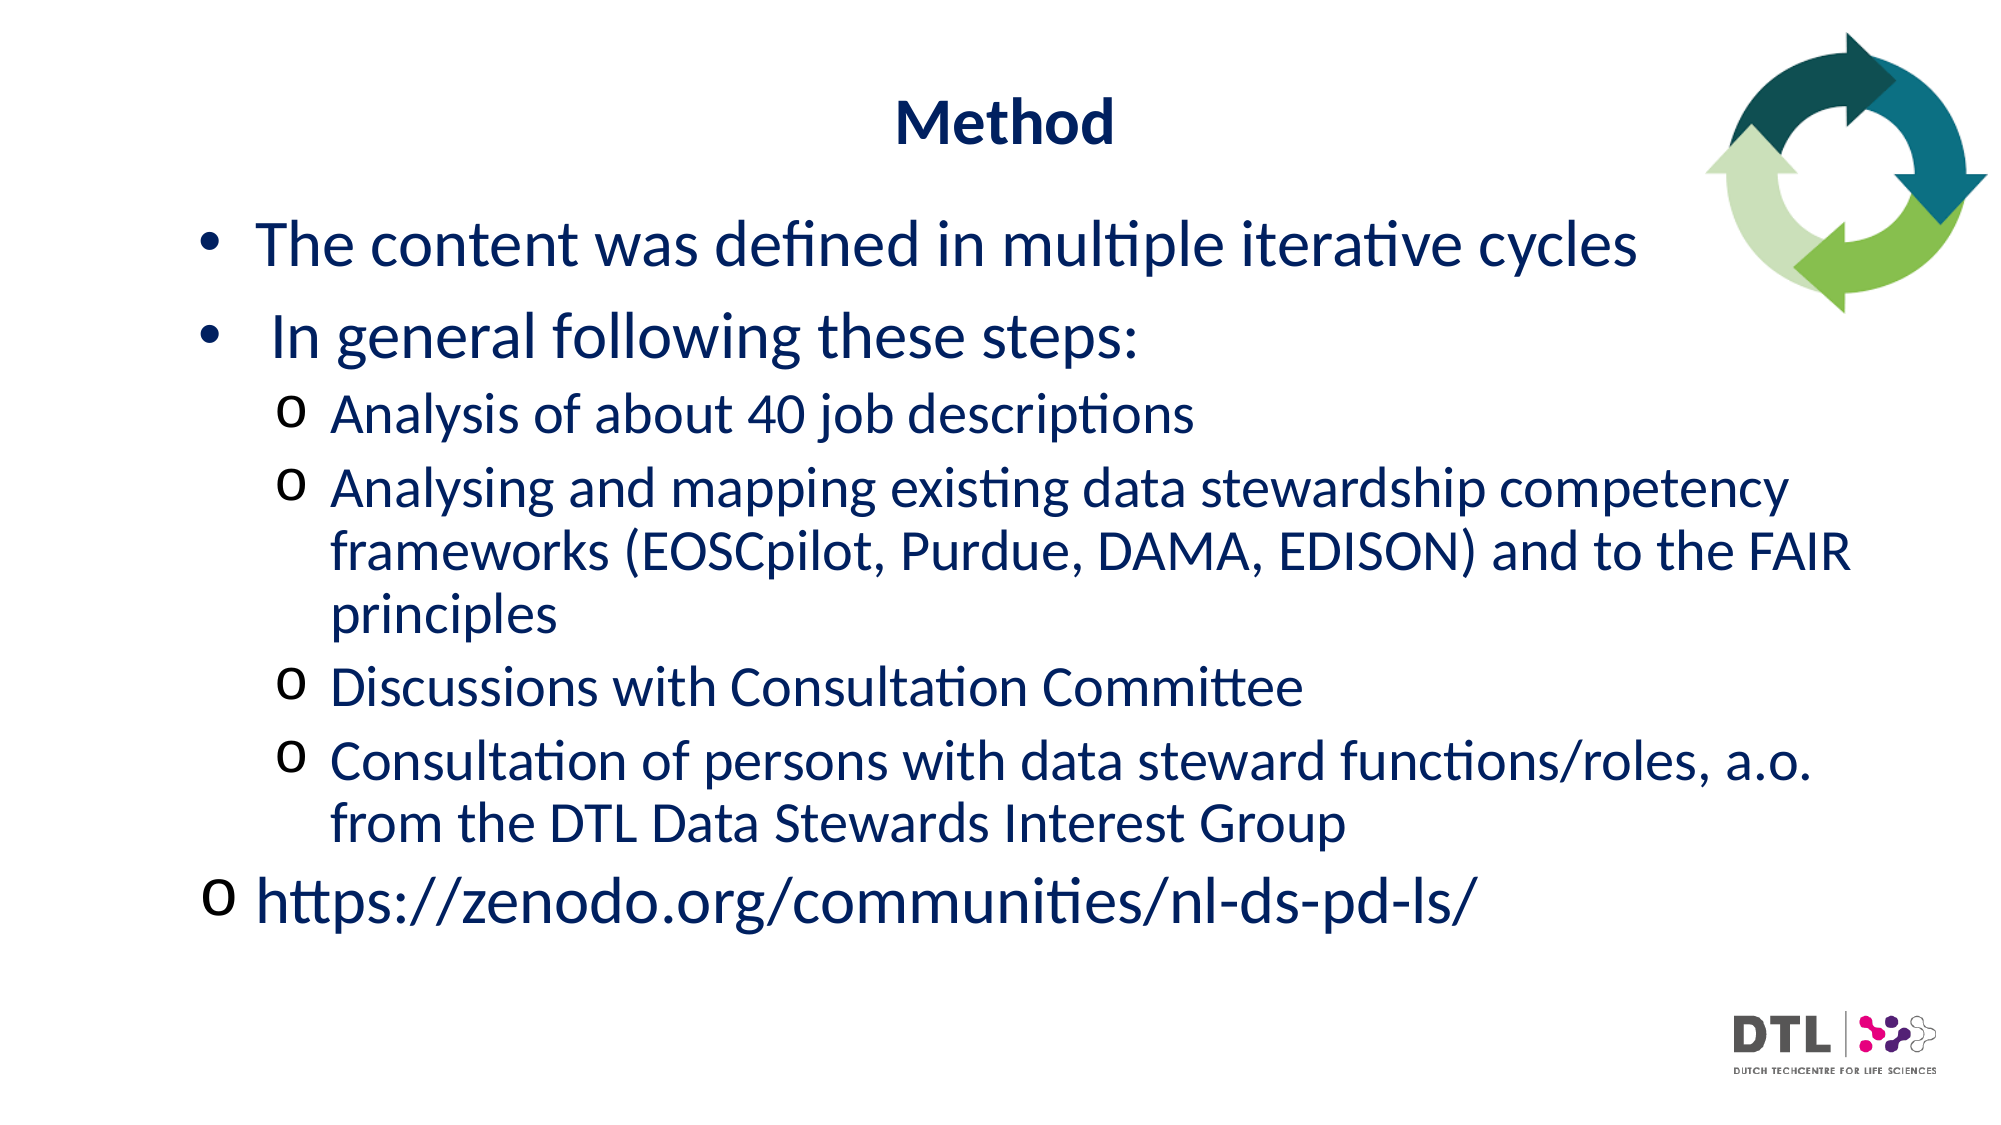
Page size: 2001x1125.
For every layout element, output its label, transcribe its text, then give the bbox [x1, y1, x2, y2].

list The content was defined in multiple iterative cycles In general following these steps: Analysis of about 40 job descriptions Analysing and mapping existing data stewardship competency frameworks (EOSCpilot, Purdue, DAMA, EDISON) and to the FAIR principles Discussions with Consultation Committee Consultation of persons with data steward functions/roles, a.o. from the DTL Data Stewards Interest Group https://zenodo.org/communities/nl-ds-pd-ls/ [165, 201, 1888, 1074]
picture [1734, 1011, 1936, 1074]
picture [1704, 32, 1988, 314]
text_box Method [350, 29, 1662, 206]
